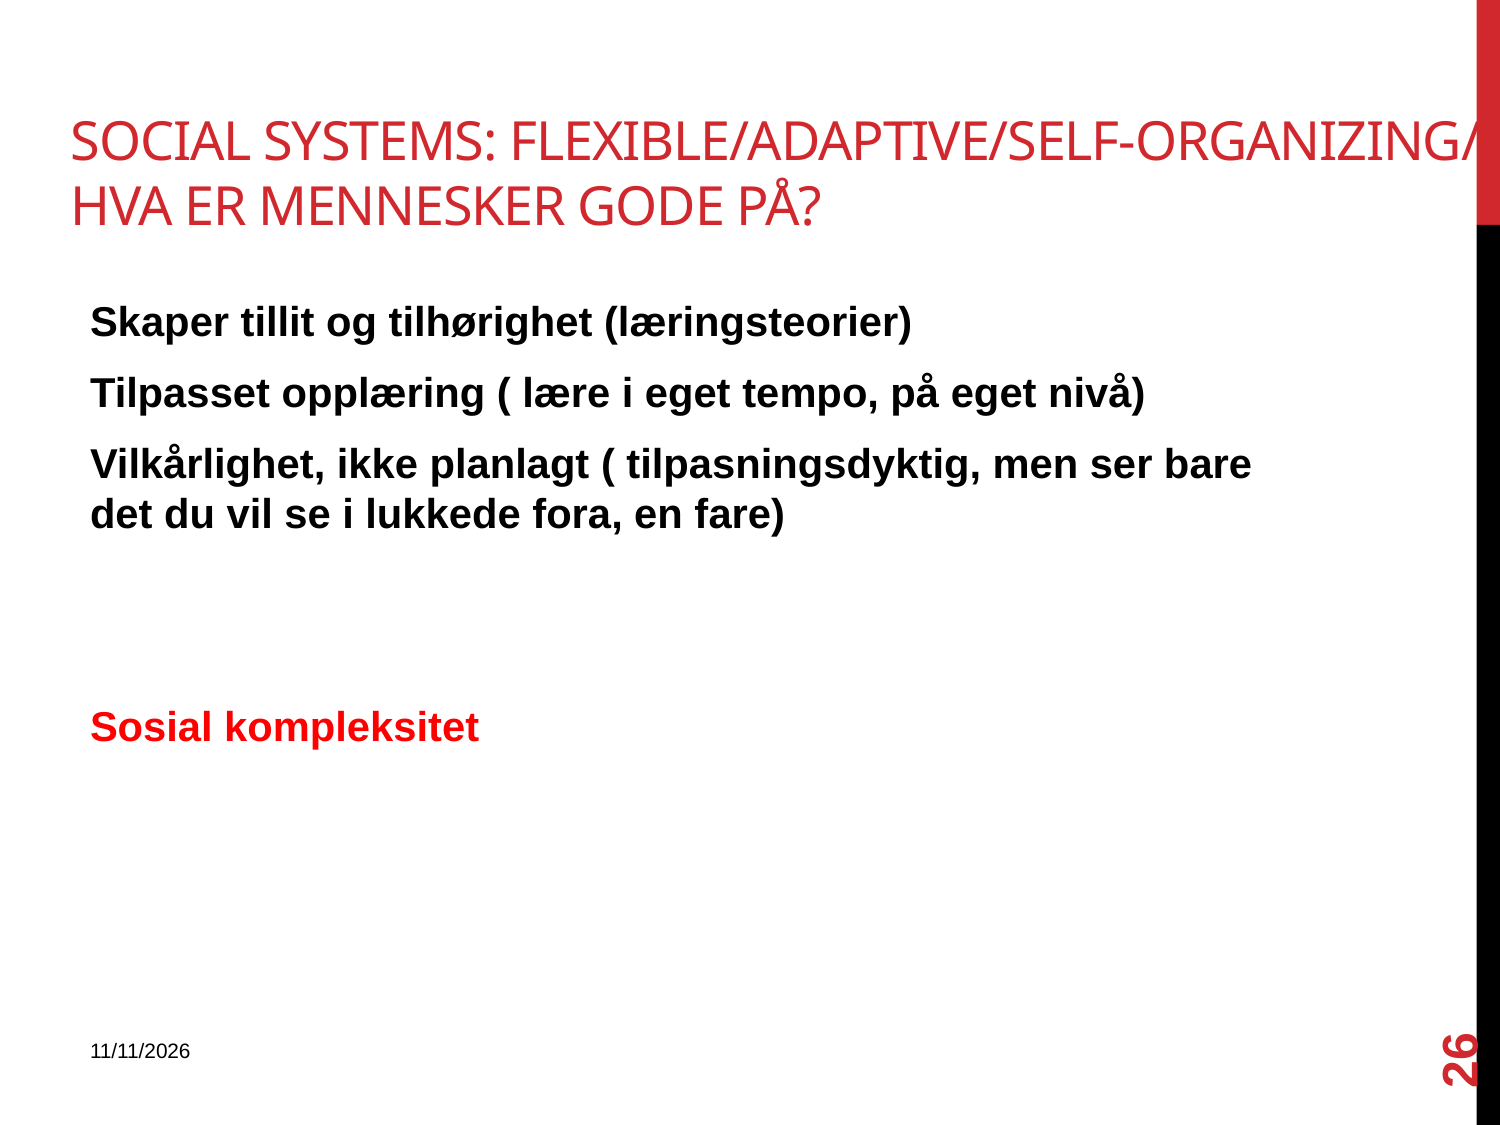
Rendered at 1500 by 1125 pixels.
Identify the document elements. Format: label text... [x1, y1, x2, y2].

title Social systems: flexible/adaptive/self-organizing/ Hva er mennesker gode på? [55, 44, 1500, 244]
list Skaper tillit og tilhørighet (læringsteorier) Tilpasset opplæring ( lære i eget tempo, på eget nivå) Vilkårlighet, ikke planlagt ( tilpasningsdyktig, men ser bare det du vil se i lukkede fora, en fare) Sosial kompleksitet [75, 287, 1325, 1005]
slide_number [75, 1012, 638, 1063]
slide_number 26 [1427, 887, 1488, 1104]
